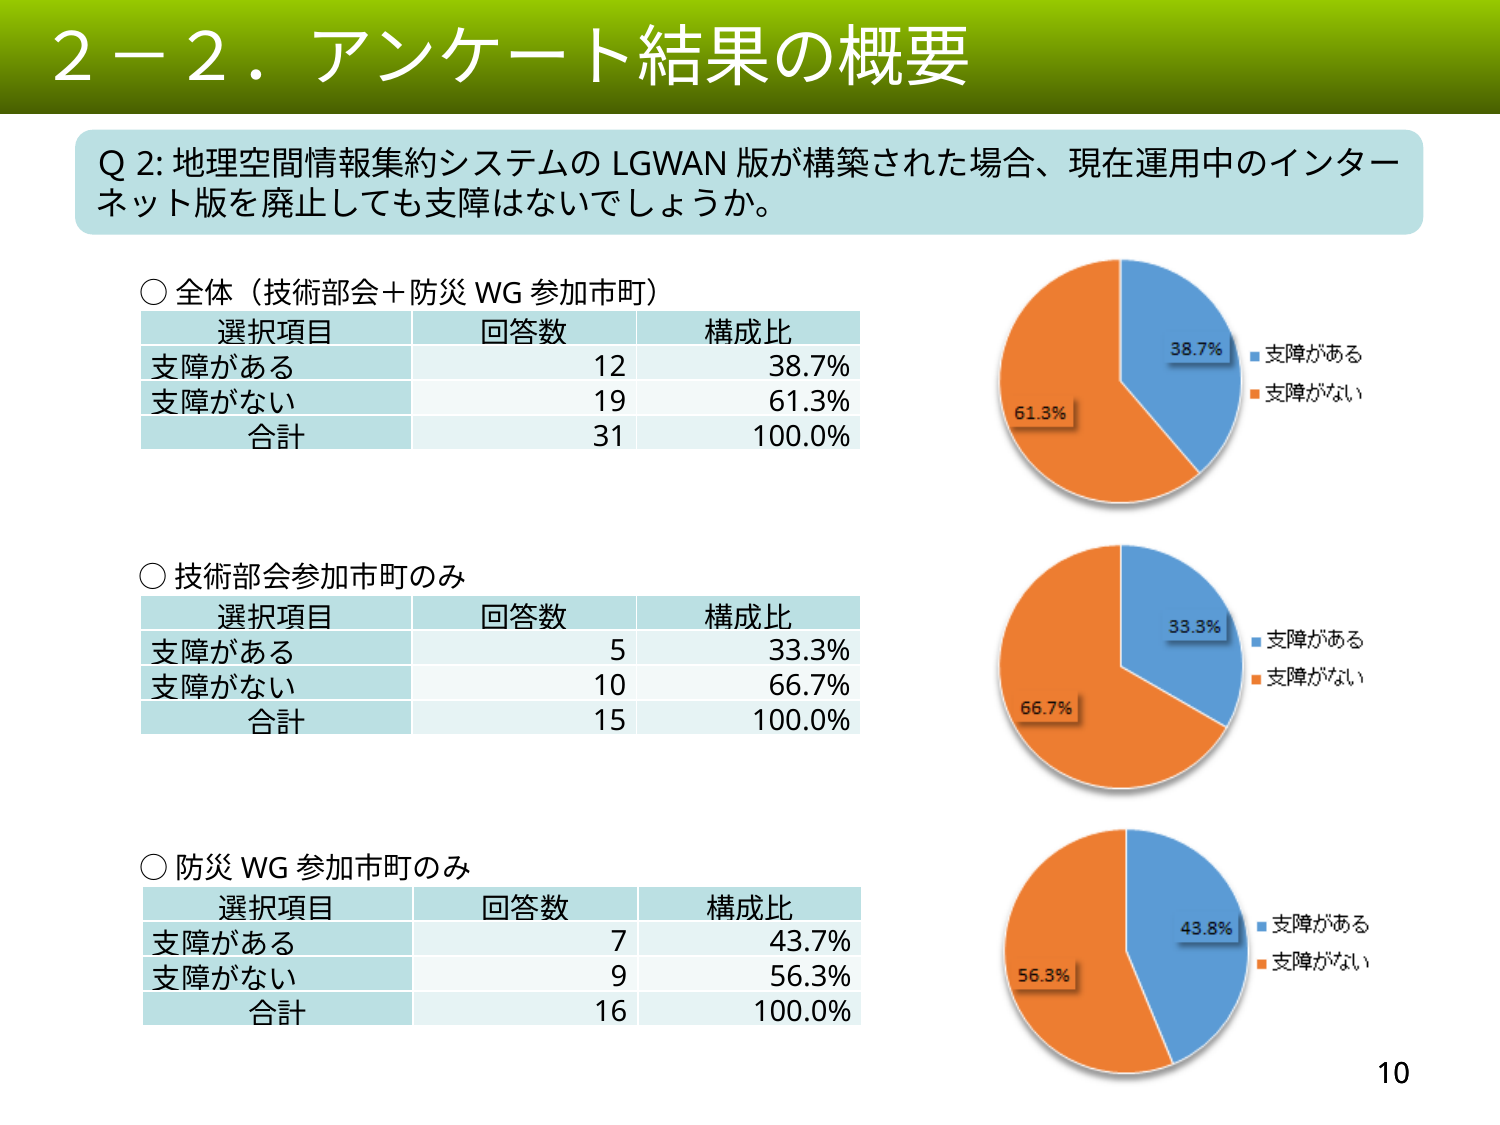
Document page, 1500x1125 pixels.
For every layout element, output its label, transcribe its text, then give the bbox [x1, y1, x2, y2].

table_cell 支障がある [141, 631, 411, 664]
text_box ○全体（技術部会＋防災WG参加市町） [124, 267, 704, 317]
table_cell 31 [413, 416, 636, 449]
text_box ○防災WG参加市町のみ [124, 841, 704, 892]
table_cell 16 [414, 992, 637, 1025]
table_header 回答数 [413, 601, 636, 629]
table_cell 56.3% [639, 957, 861, 990]
table_cell 支障がない [141, 381, 411, 414]
text_box ２－２．アンケート結果の概要 [25, 12, 1471, 96]
table_cell 支障がある [141, 346, 411, 379]
text_box Ｑ2:地理空間情報集約システムのLGWAN版が構築された場合、現在運用中のインターネット版を廃止しても支障はないでしょうか。 [75, 129, 1424, 235]
text_box 9 [1074, 1046, 1425, 1103]
table_cell 合計 [141, 701, 411, 734]
table_cell 33.3% [637, 631, 860, 664]
picture [992, 535, 1374, 802]
table_header 選択項目 [143, 892, 412, 920]
table_header 選択項目 [141, 317, 411, 344]
picture [980, 814, 1378, 1091]
table_cell 合計 [143, 992, 412, 1025]
table_cell 10 [413, 666, 636, 699]
table_header 構成比 [639, 887, 861, 920]
table_cell 100.0% [637, 701, 860, 734]
table_cell 12 [413, 346, 636, 379]
table_header 構成比 [637, 596, 860, 629]
table_cell 38.7% [637, 346, 860, 379]
table_cell 7 [414, 922, 637, 955]
table_cell 61.3% [637, 381, 860, 414]
table_cell 合計 [141, 416, 411, 449]
table_header 構成比 [637, 311, 860, 344]
table_cell 支障がない [141, 666, 411, 699]
text_box ○技術部会参加市町のみ [123, 550, 703, 601]
table_cell 9 [414, 957, 637, 990]
table_header 回答数 [414, 892, 637, 920]
table_cell 100.0% [637, 416, 860, 449]
table_cell 支障がない [143, 957, 412, 990]
table_header 回答数 [413, 317, 636, 344]
table_cell 15 [413, 701, 636, 734]
table_cell 19 [413, 381, 636, 414]
table_cell 43.7% [639, 922, 861, 955]
table_header 選択項目 [141, 601, 411, 629]
table_cell 66.7% [637, 666, 860, 699]
table_cell 100.0% [639, 992, 861, 1025]
table_cell 5 [413, 631, 636, 664]
table_cell 支障がある [143, 922, 412, 955]
picture [985, 248, 1374, 522]
